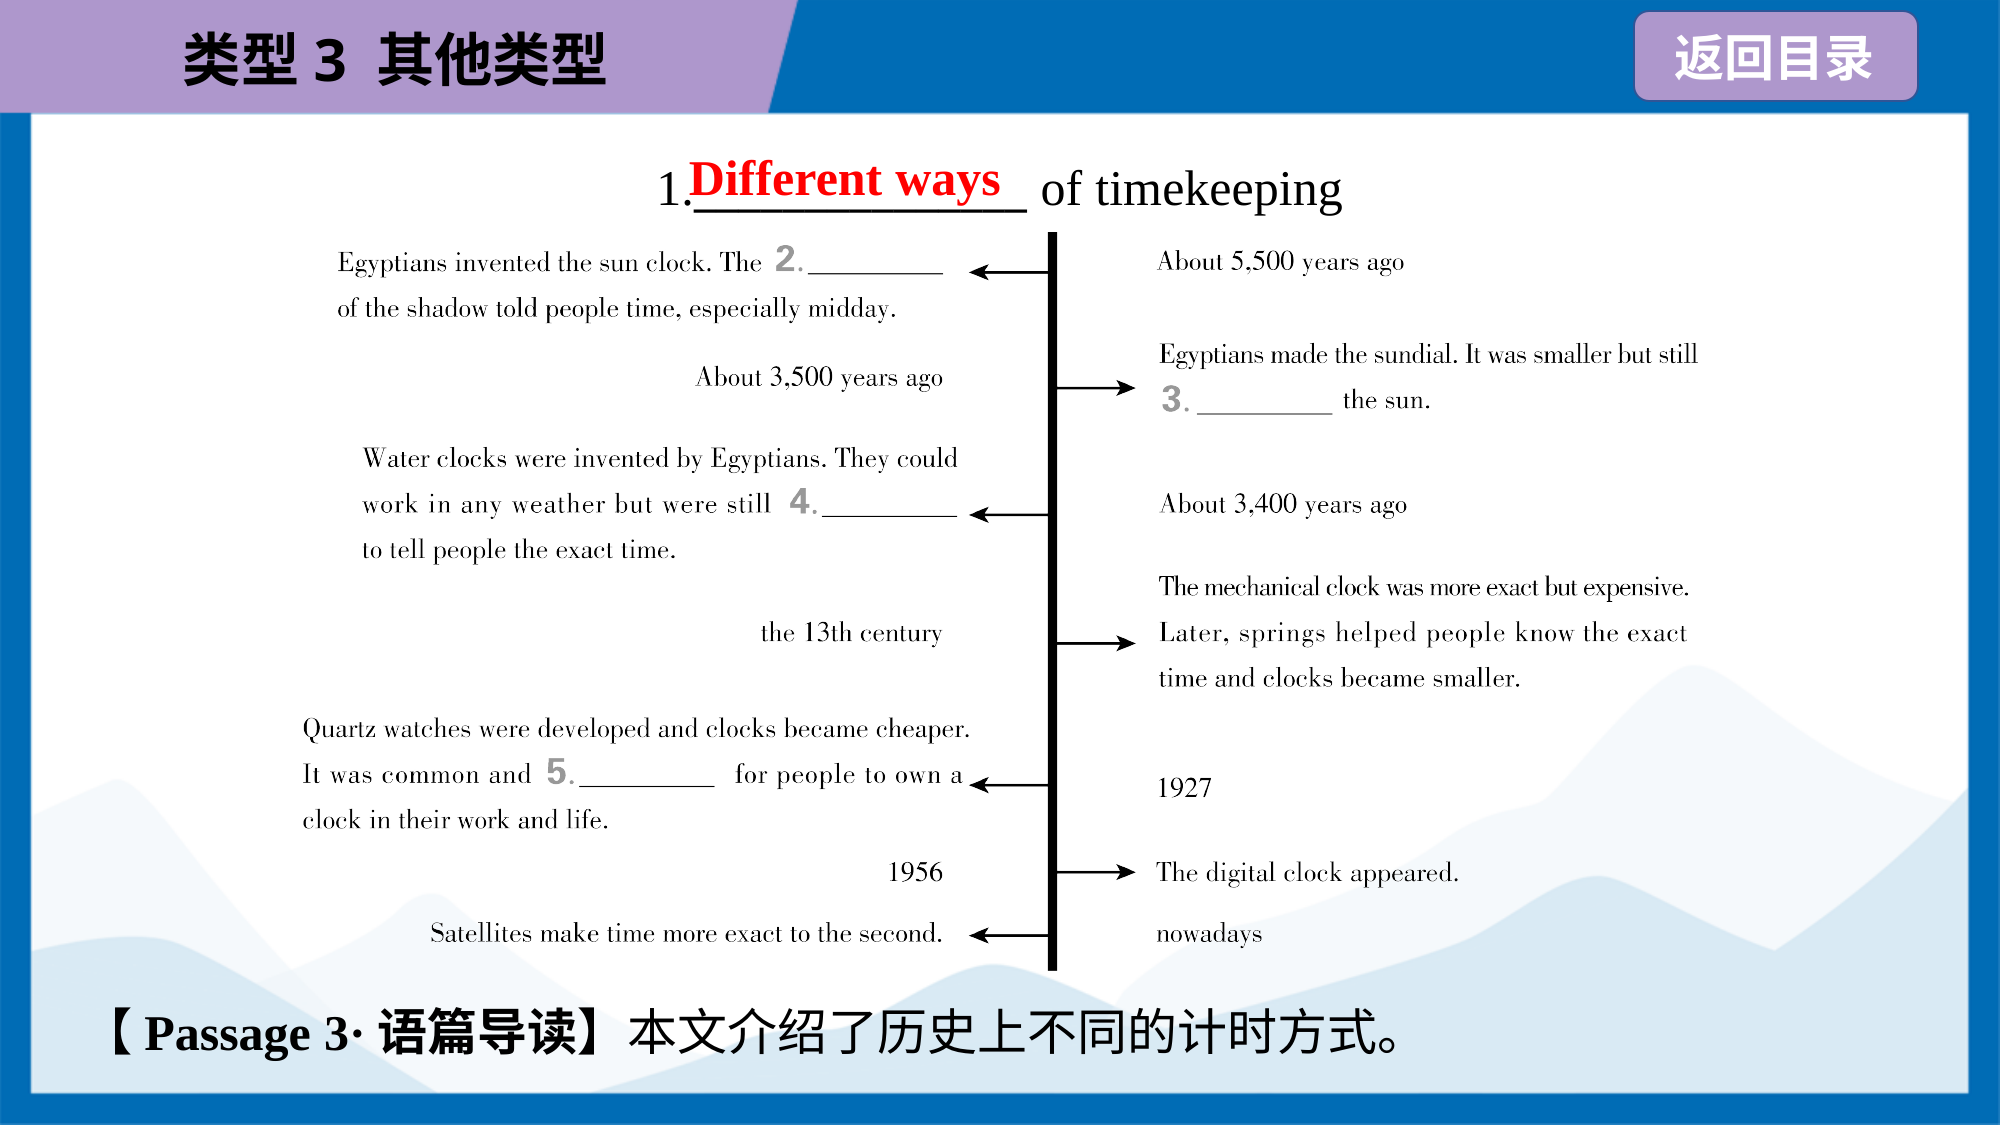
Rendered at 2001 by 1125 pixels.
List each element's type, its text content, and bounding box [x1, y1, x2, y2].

text_box 【Passage 3·语篇导读】本文介绍了历史上不同的计时方式。 [82, 991, 1917, 1055]
picture [0, 0, 2000, 1125]
text_box Different ways [664, 136, 1026, 200]
text_box 1._______________ of timekeeping [82, 146, 1917, 211]
